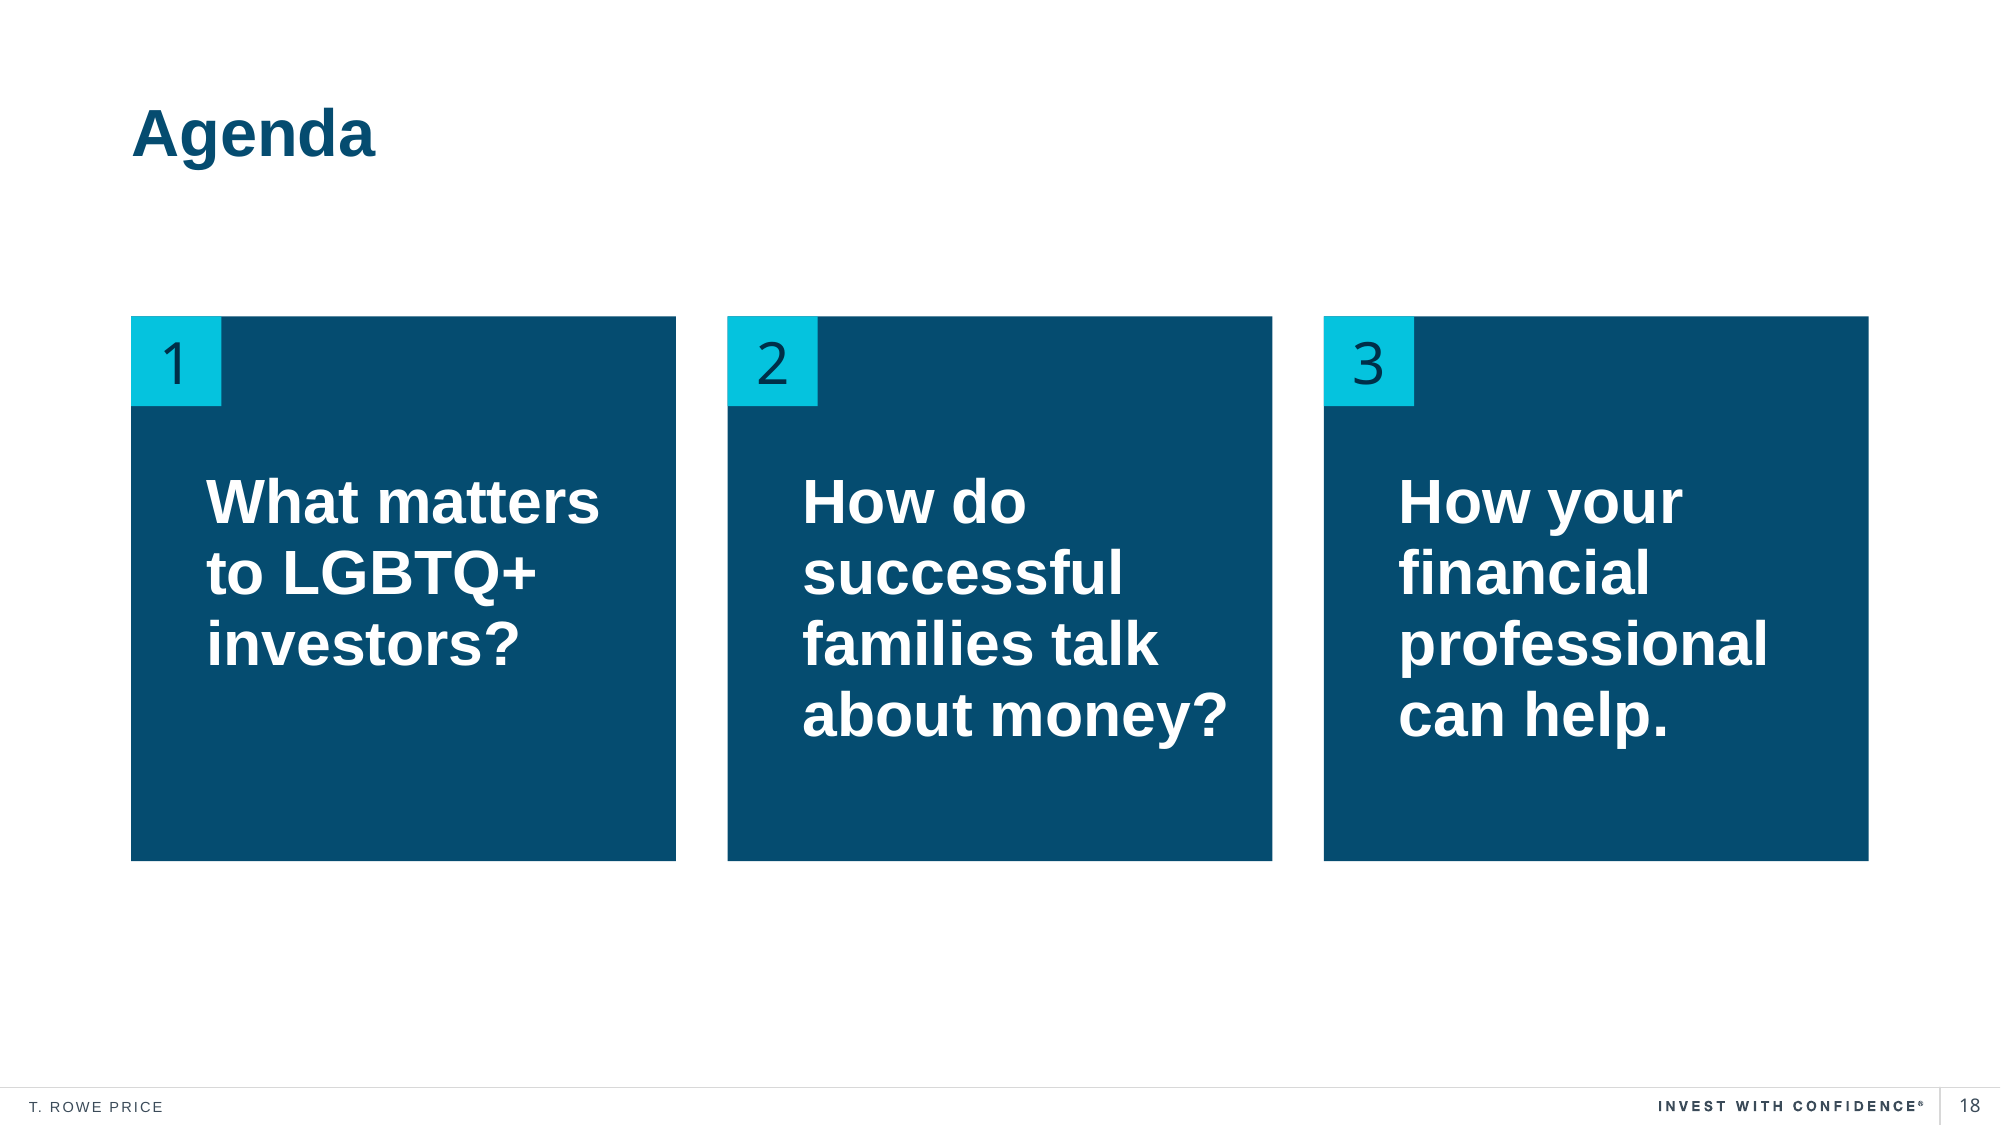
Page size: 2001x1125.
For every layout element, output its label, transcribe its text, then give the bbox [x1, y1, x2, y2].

text_box 1 [130, 315, 222, 407]
text_box 3 [1323, 315, 1415, 407]
text_box 2 [727, 315, 819, 407]
list How do successful families talk about money? [727, 316, 1273, 862]
title Agenda [131, 48, 1869, 171]
list How your financial professional can help. [1323, 316, 1869, 862]
list What matters to LGBTQ+ investors? [131, 316, 676, 862]
